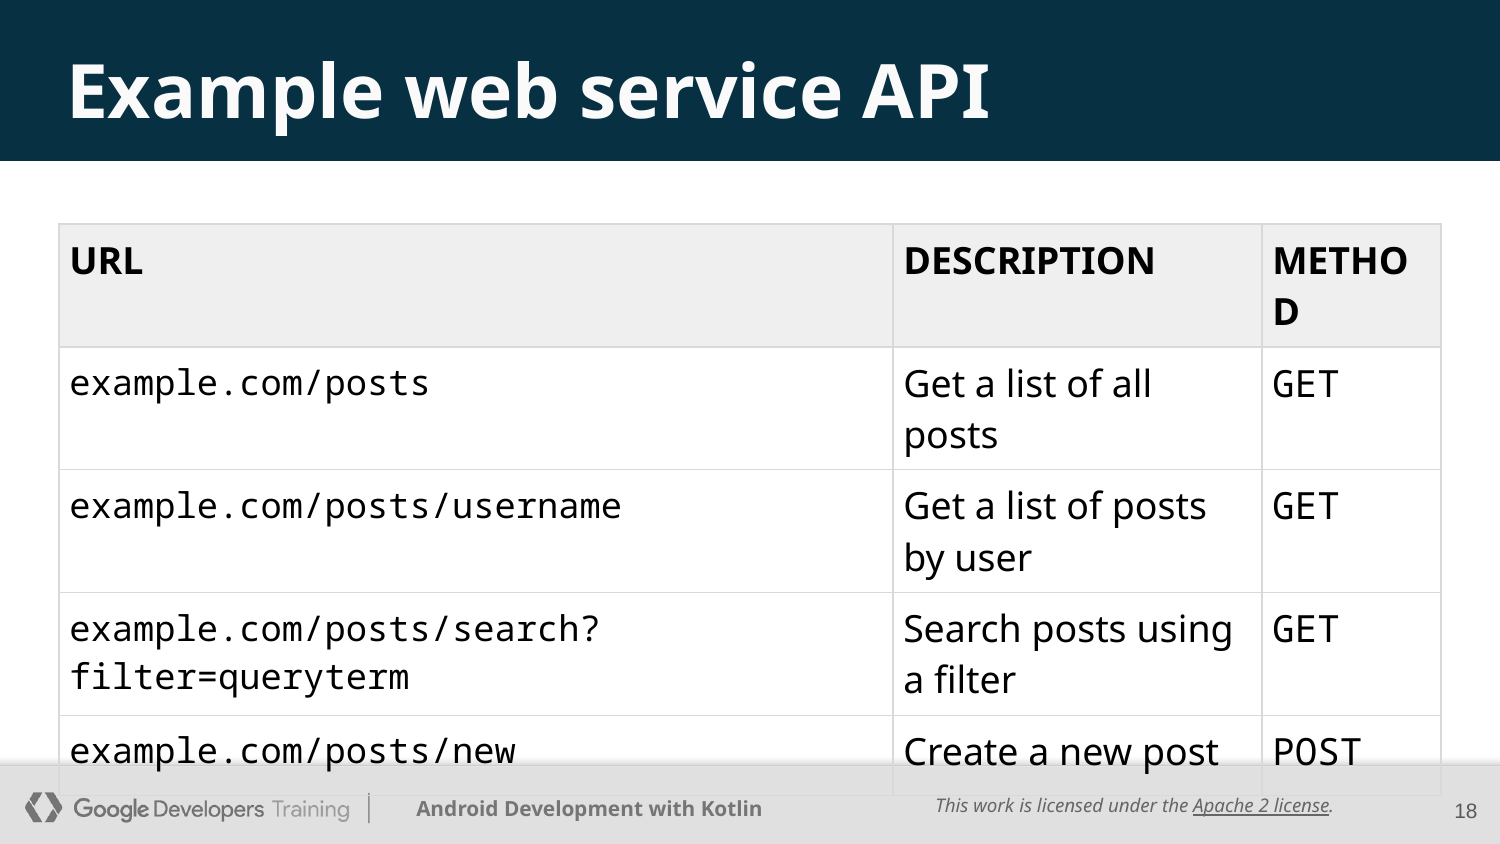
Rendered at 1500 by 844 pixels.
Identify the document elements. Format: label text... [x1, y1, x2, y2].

title Example web service API [51, 28, 1449, 122]
table_cell GET [1263, 593, 1440, 715]
slide_number ‹#› [1402, 777, 1493, 842]
table_cell GET [1263, 348, 1440, 469]
table_header DESCRIPTION [894, 225, 1261, 346]
table_cell example.com/posts/new [60, 716, 892, 795]
table_cell Create a new post [894, 716, 1261, 795]
table_cell Get a list of all posts [894, 348, 1261, 469]
table_header URL [60, 225, 892, 346]
table_cell POST [1263, 716, 1440, 795]
table_cell GET [1263, 470, 1440, 592]
picture [0, 161, 1500, 844]
table_cell Get a list of posts by user [894, 470, 1261, 592]
table_cell example.com/posts [60, 348, 892, 469]
table_cell Search posts using a filter [894, 593, 1261, 715]
table_cell example.com/posts/username [60, 470, 892, 592]
table_header METHOD [1263, 225, 1440, 346]
table_cell example.com/posts/search?filter=queryterm [60, 593, 892, 715]
